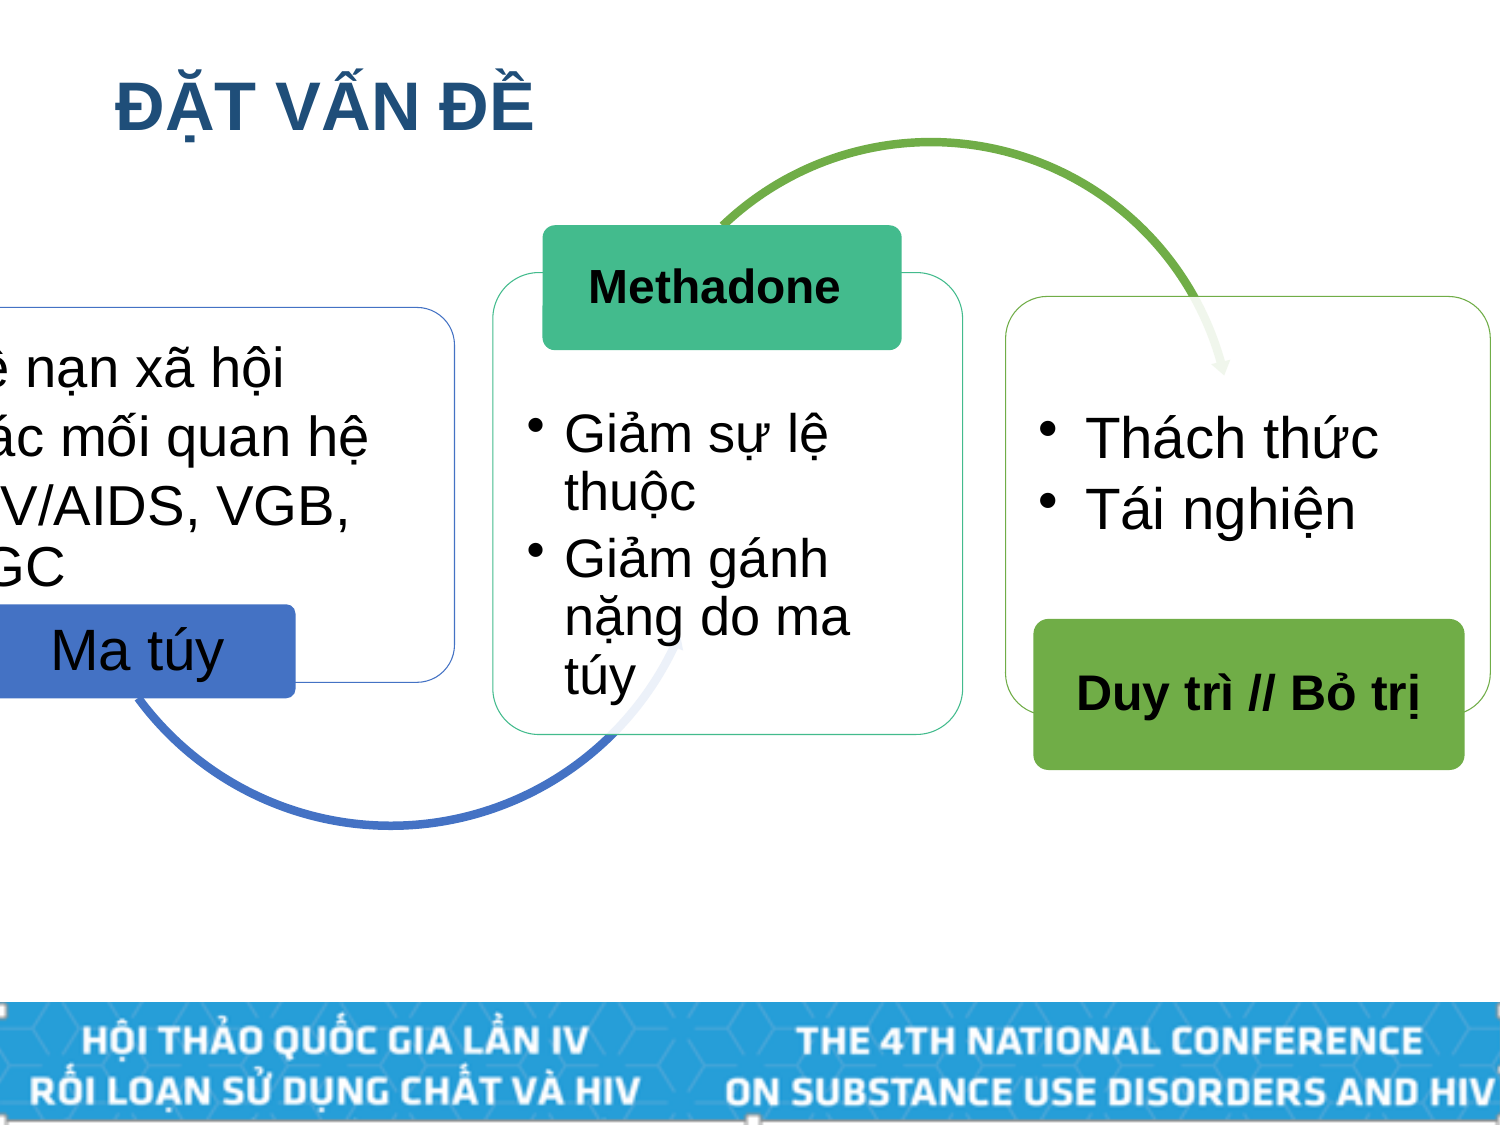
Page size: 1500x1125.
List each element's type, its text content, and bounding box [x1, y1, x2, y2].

title ĐẶT VẤN ĐỀ [100, 0, 1395, 124]
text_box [0, 124, 1500, 865]
picture [0, 1002, 1500, 1125]
